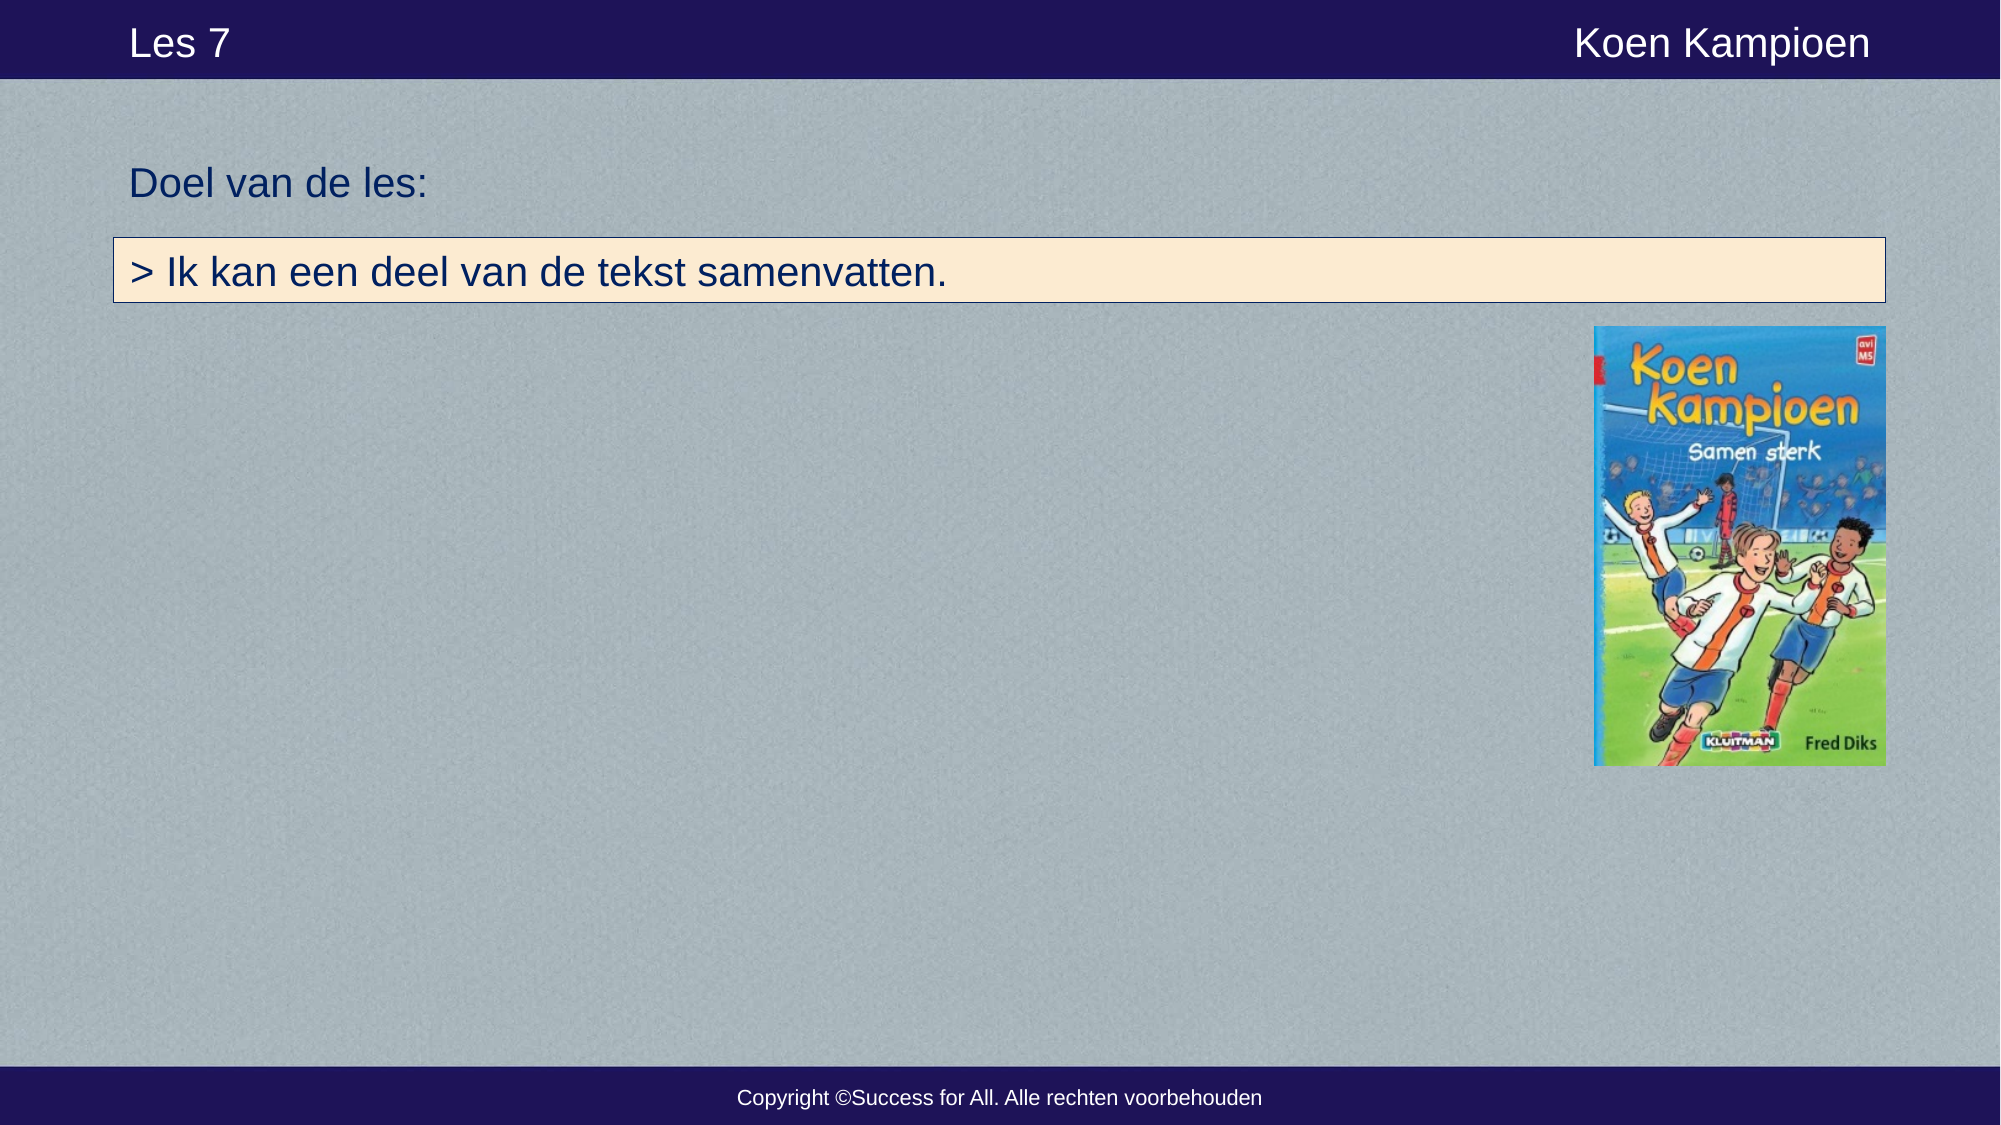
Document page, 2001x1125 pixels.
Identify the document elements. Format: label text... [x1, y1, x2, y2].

text_box Koen Kampioen [999, 8, 1886, 73]
text_box Doel van de les: [113, 148, 1635, 214]
text_box Copyright ©Success for All. Alle rechten voorbehouden [0, 1076, 2000, 1125]
text_box Les 7 [114, 8, 354, 73]
text_box > Ik kan een deel van de tekst samenvatten. [113, 237, 1886, 303]
picture [0, 0, 2001, 1125]
